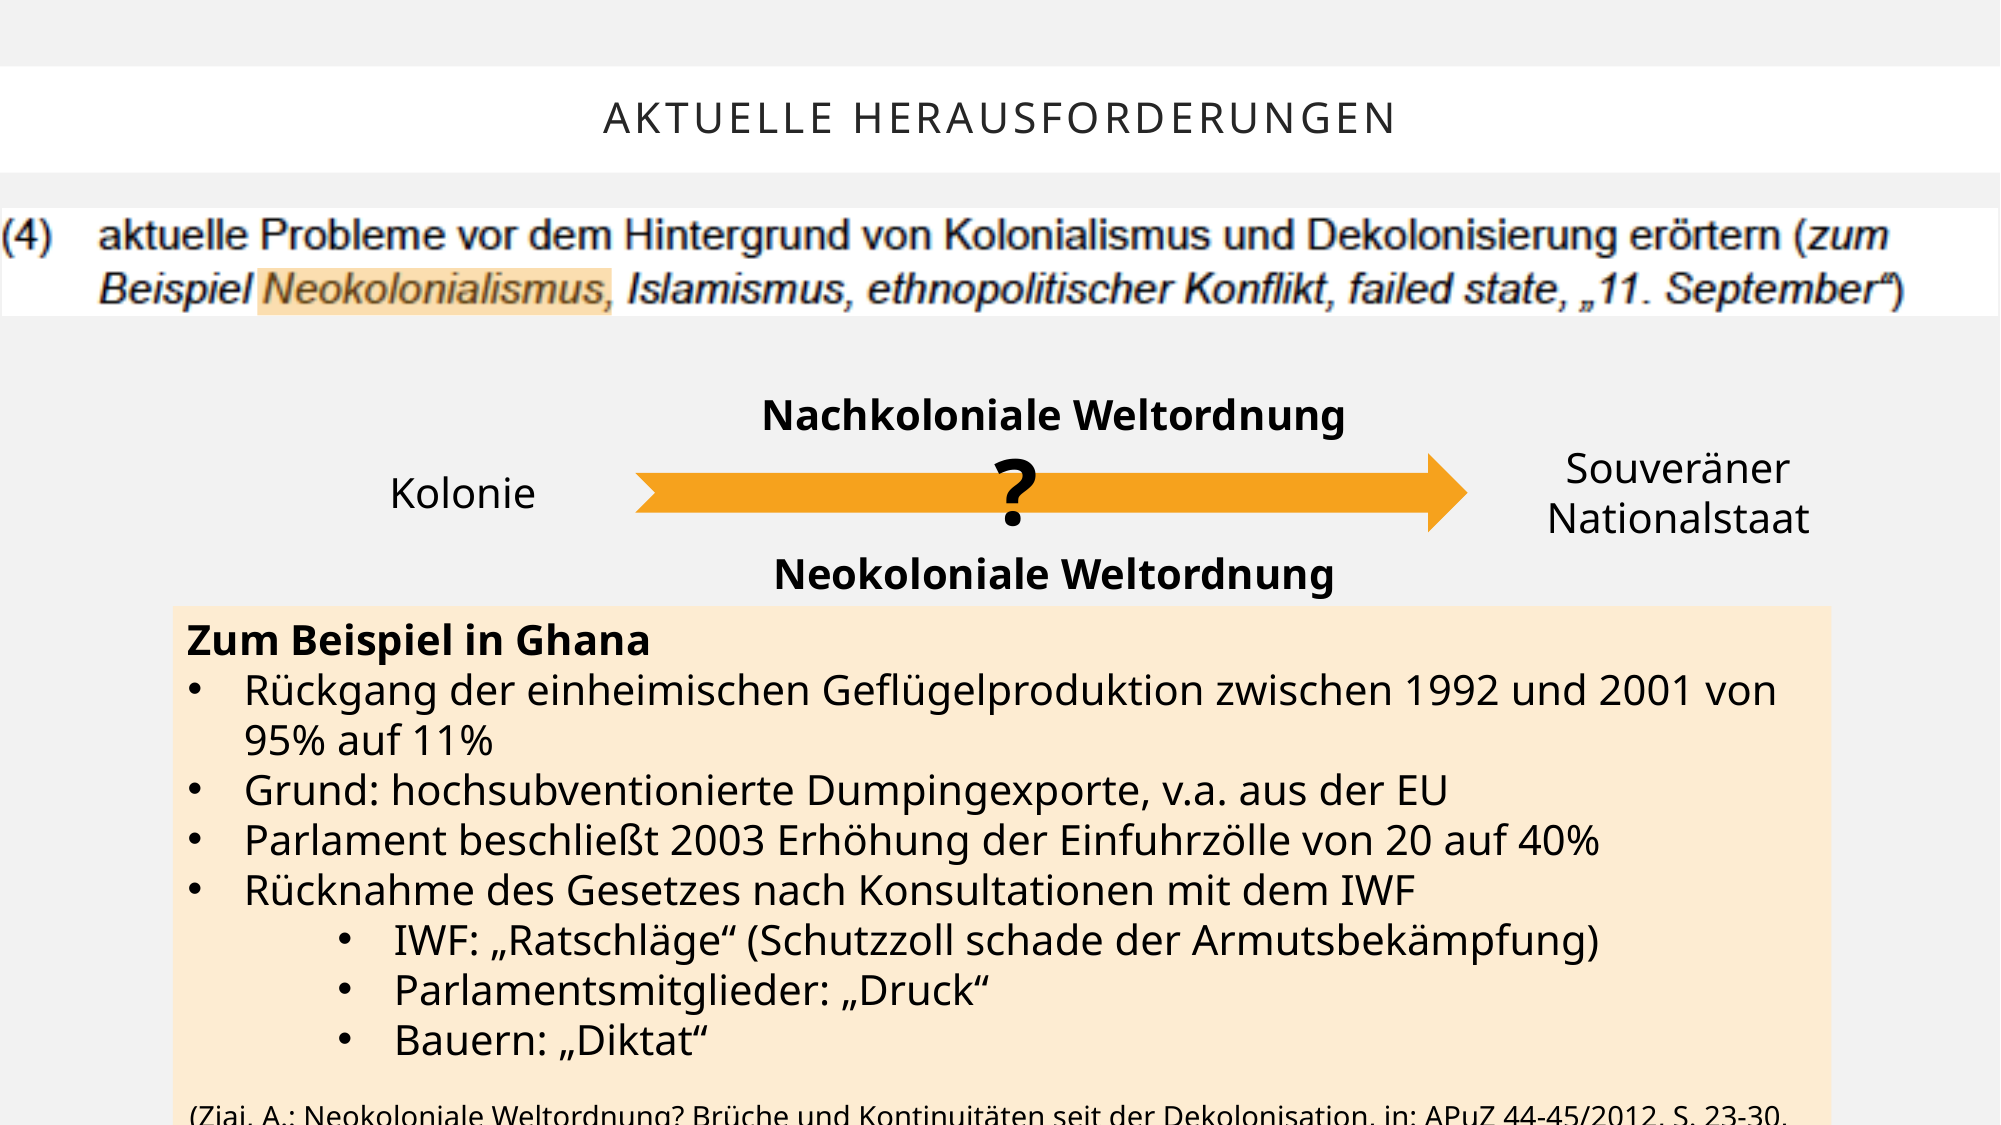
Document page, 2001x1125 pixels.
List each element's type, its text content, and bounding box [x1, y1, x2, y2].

text_box Zum Beispiel in Ghana Rückgang der einheimischen Geflügelproduktion zwischen 1992 und 2001 von 95% auf 11% Grund: hochsubventionierte Dumpingexporte, v.a. aus der EU Parlament beschließt 2003 Erhöhung der Einfuhrzölle von 20 auf 40% Rücknahme des Gesetzes nach Konsultationen mit dem IWF IWF: „Ratschläge“ (Schutzzoll schade der Armutsbekämpfung) Parlamentsmitglieder: „Druck“ Bauern: „Diktat“ (Ziai, A.: Neokoloniale Weltordnung? Brüche und Kontinuitäten seit der Dekolonisation, in: APuZ 44-45/2012, S. 23-30, hier S. 26) [172, 606, 1832, 1125]
picture [2, 208, 1999, 316]
text_box [642, 471, 935, 514]
text_box Neokoloniale Weltordnung [641, 540, 1468, 606]
text_box ? [935, 426, 1098, 551]
text_box Souveräner Nationalstaat [1499, 434, 1857, 549]
text_box Nachkoloniale Weltordnung [641, 381, 1468, 446]
text_box Kolonie [284, 459, 642, 525]
text_box [1098, 452, 1469, 534]
title Aktuelle Herausforderungen [0, 64, 2000, 175]
